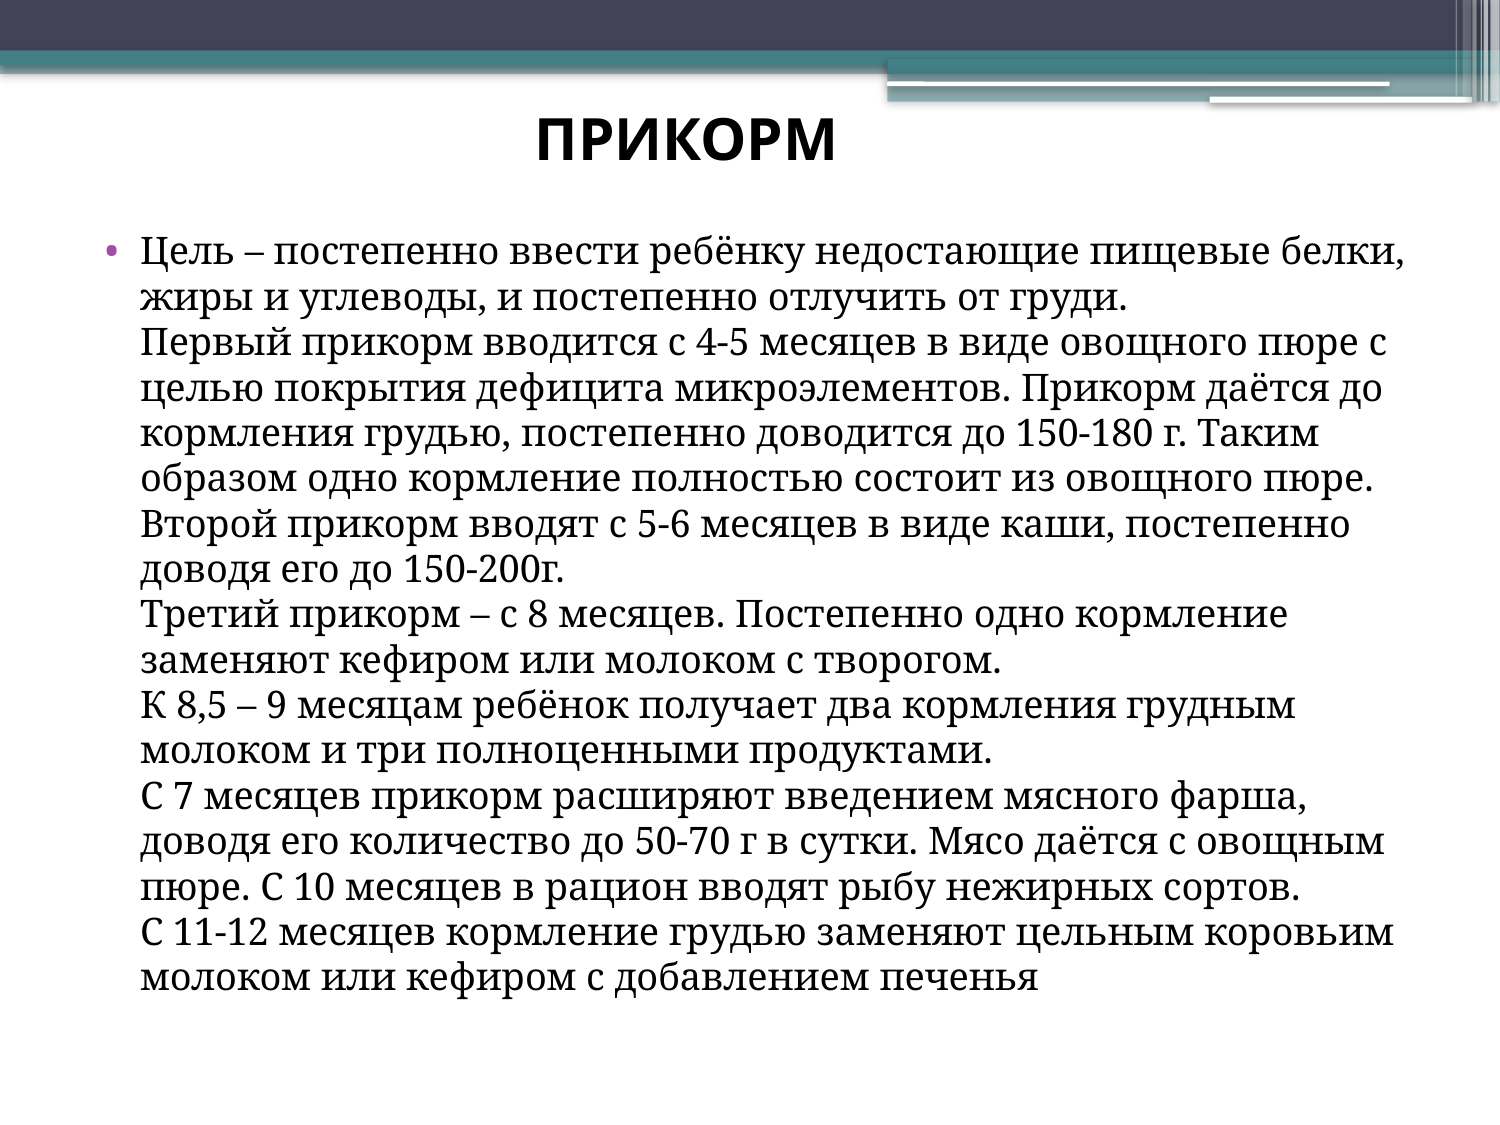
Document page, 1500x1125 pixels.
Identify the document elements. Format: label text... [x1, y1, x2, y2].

list Цель – постепенно ввести ребёнку недостающие пищевые белки, жиры и углеводы, и постепенно отлучить от груди. Первый прикорм вводится с 4-5 месяцев в виде овощного пюре с целью покрытия дефицита микроэлементов. Прикорм даётся до кормления грудью, постепенно доводится до 150-180 г. Таким образом одно кормление полностью состоит из овощного пюре. Второй прикорм вводят с 5-6 месяцев в виде каши, постепенно доводя его до 150-200г. Третий прикорм – с 8 месяцев. Постепенно одно кормление заменяют кефиром или молоком с творогом. К 8,5 – 9 месяцам ребёнок получает два кормления грудным молоком и три полноценными продуктами. С 7 месяцев прикорм расширяют введением мясного фарша, доводя его количество до 50-70 г в сутки. Мясо даётся с овощным пюре. С 10 месяцев в рацион вводят рыбу нежирных сортов. С 11-12 месяцев кормление грудью заменяют цельным коровьим молоком или кефиром с добавлением печенья [75, 219, 1425, 1079]
title ПРИКОРМ [230, 66, 1500, 209]
